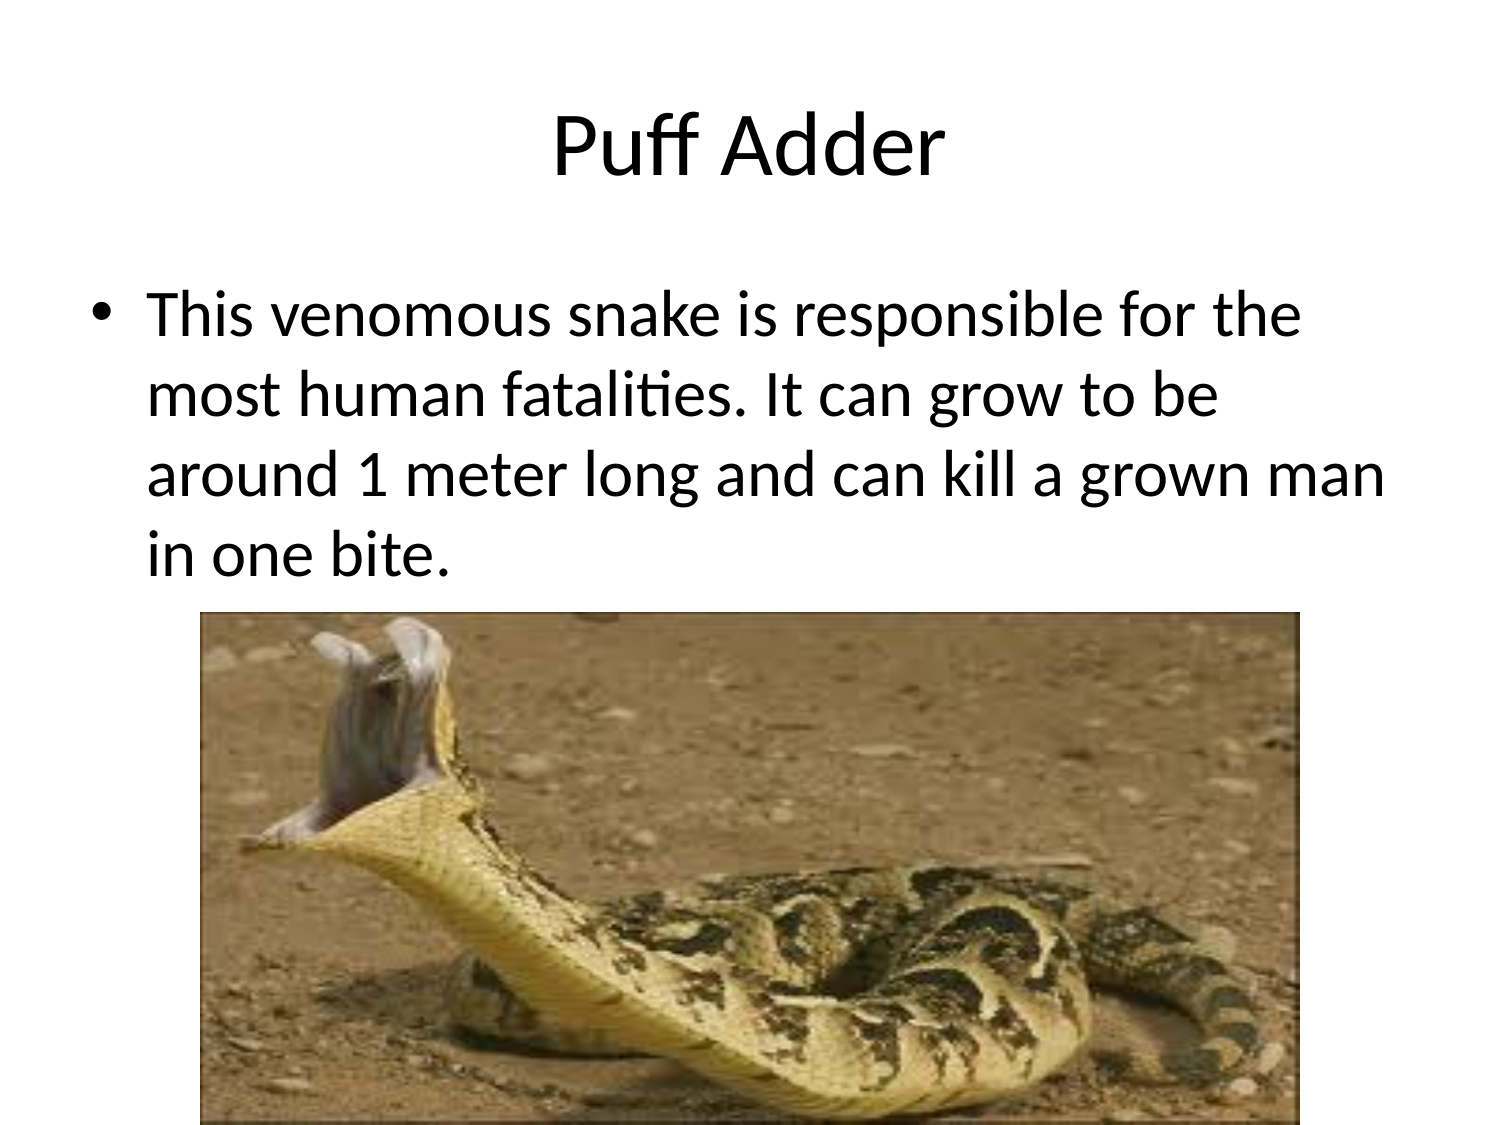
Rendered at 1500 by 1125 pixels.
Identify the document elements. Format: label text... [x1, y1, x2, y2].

list This venomous snake is responsible for the most human fatalities. It can grow to be around 1 meter long and can kill a grown man in one bite. [75, 262, 1425, 1005]
title Puff Adder [75, 45, 1425, 233]
picture [199, 612, 1301, 1125]
